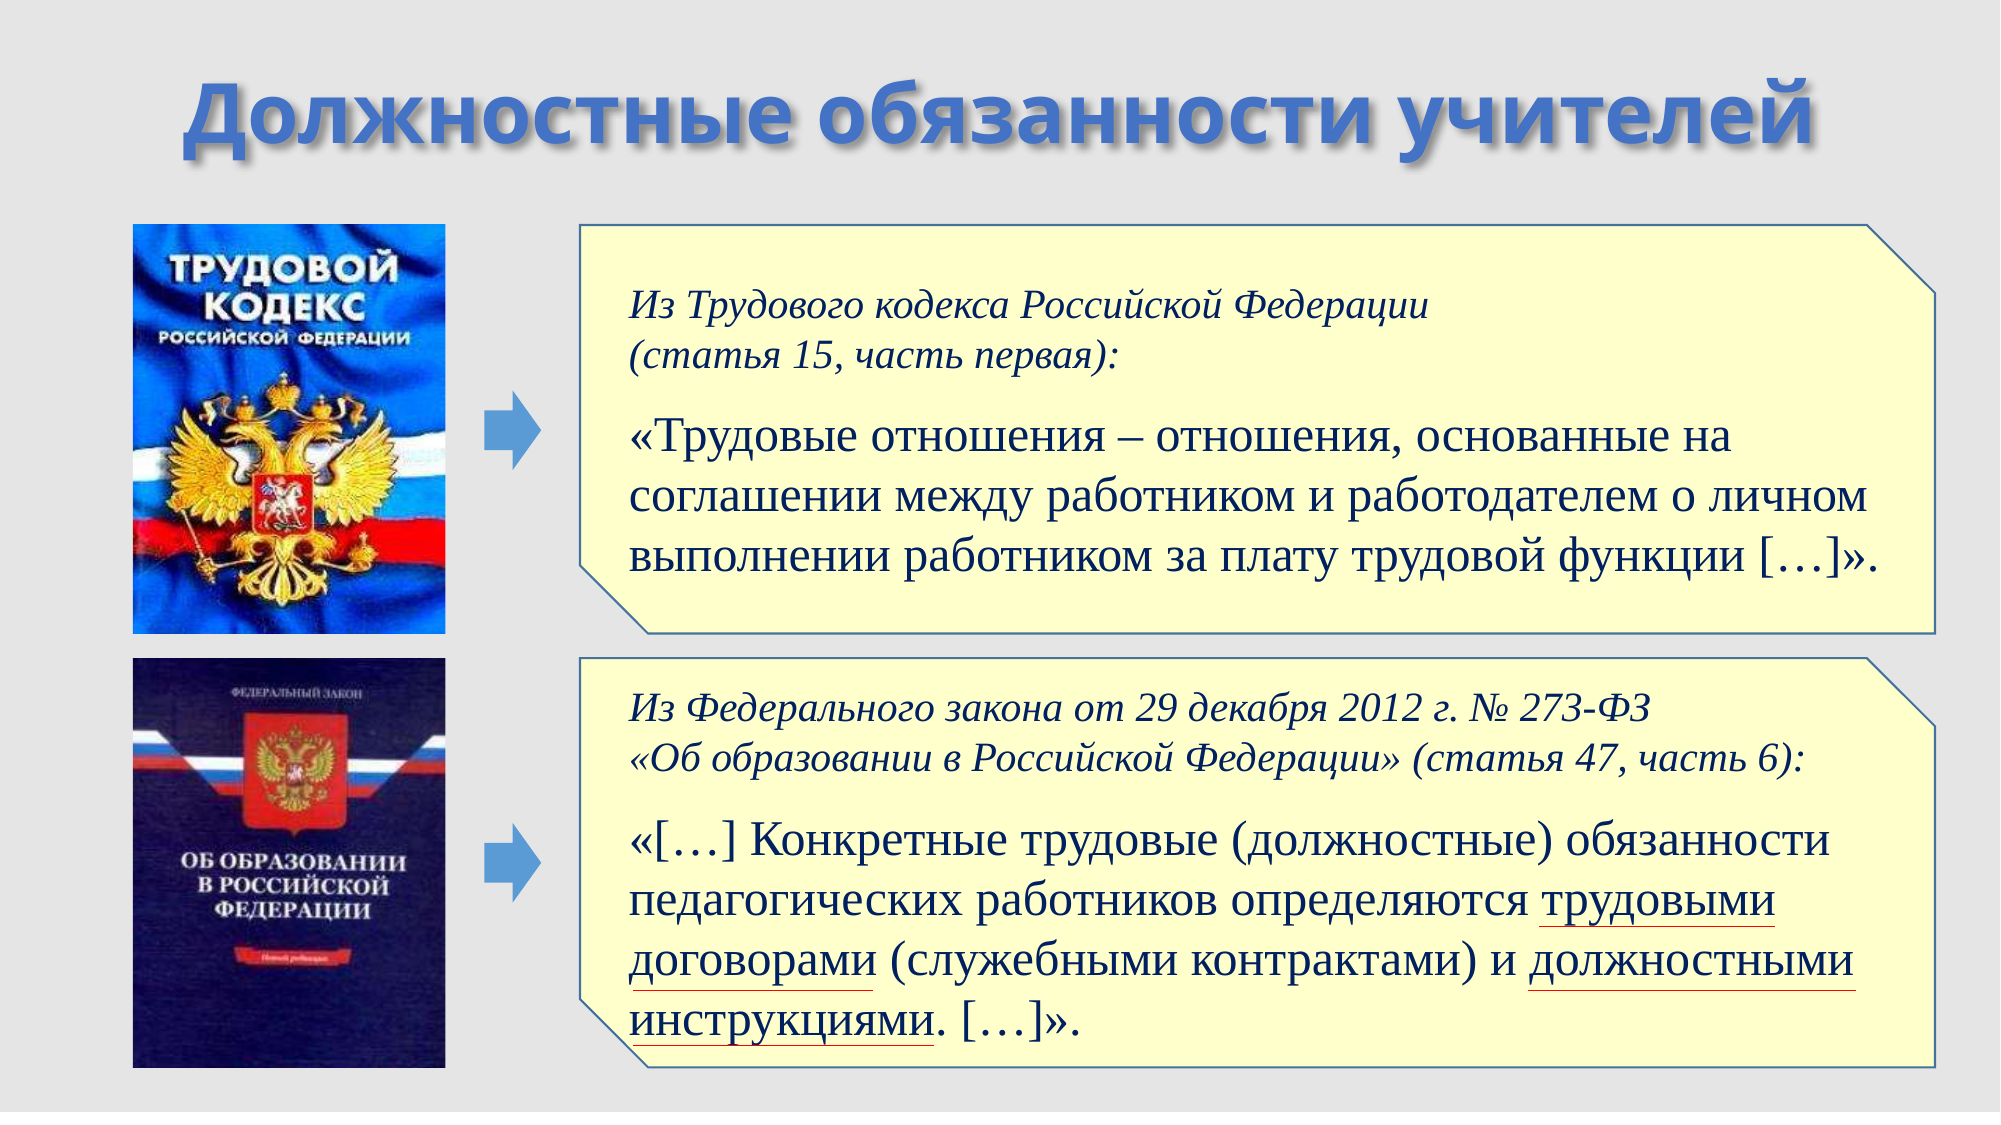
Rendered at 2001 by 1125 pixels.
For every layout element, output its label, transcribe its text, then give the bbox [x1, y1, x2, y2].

text_box Из Трудового кодекса Российской Федерации (статья 15, часть первая): «Трудовые отношения – отношения, основанные на соглашении между работником и работодателем о личном выполнении работником за плату трудовой функции […]». [578, 223, 1937, 635]
picture [132, 224, 446, 634]
text_box [483, 387, 543, 474]
picture [132, 658, 446, 1068]
text_box Из Федерального закона от 29 декабря 2012 г. № 273-ФЗ «Об образовании в Российской Федерации» (статья 47, часть 6): «[…] Конкретные трудовые (должностные) обязанности педагогических работников определяются трудовыми договорами (служебными контрактами) и должностными инструкциями. […]». [578, 657, 1937, 1069]
text_box [0, 0, 2000, 1112]
text_box [483, 819, 543, 906]
title Должностные обязанности учителей [161, 64, 1840, 184]
